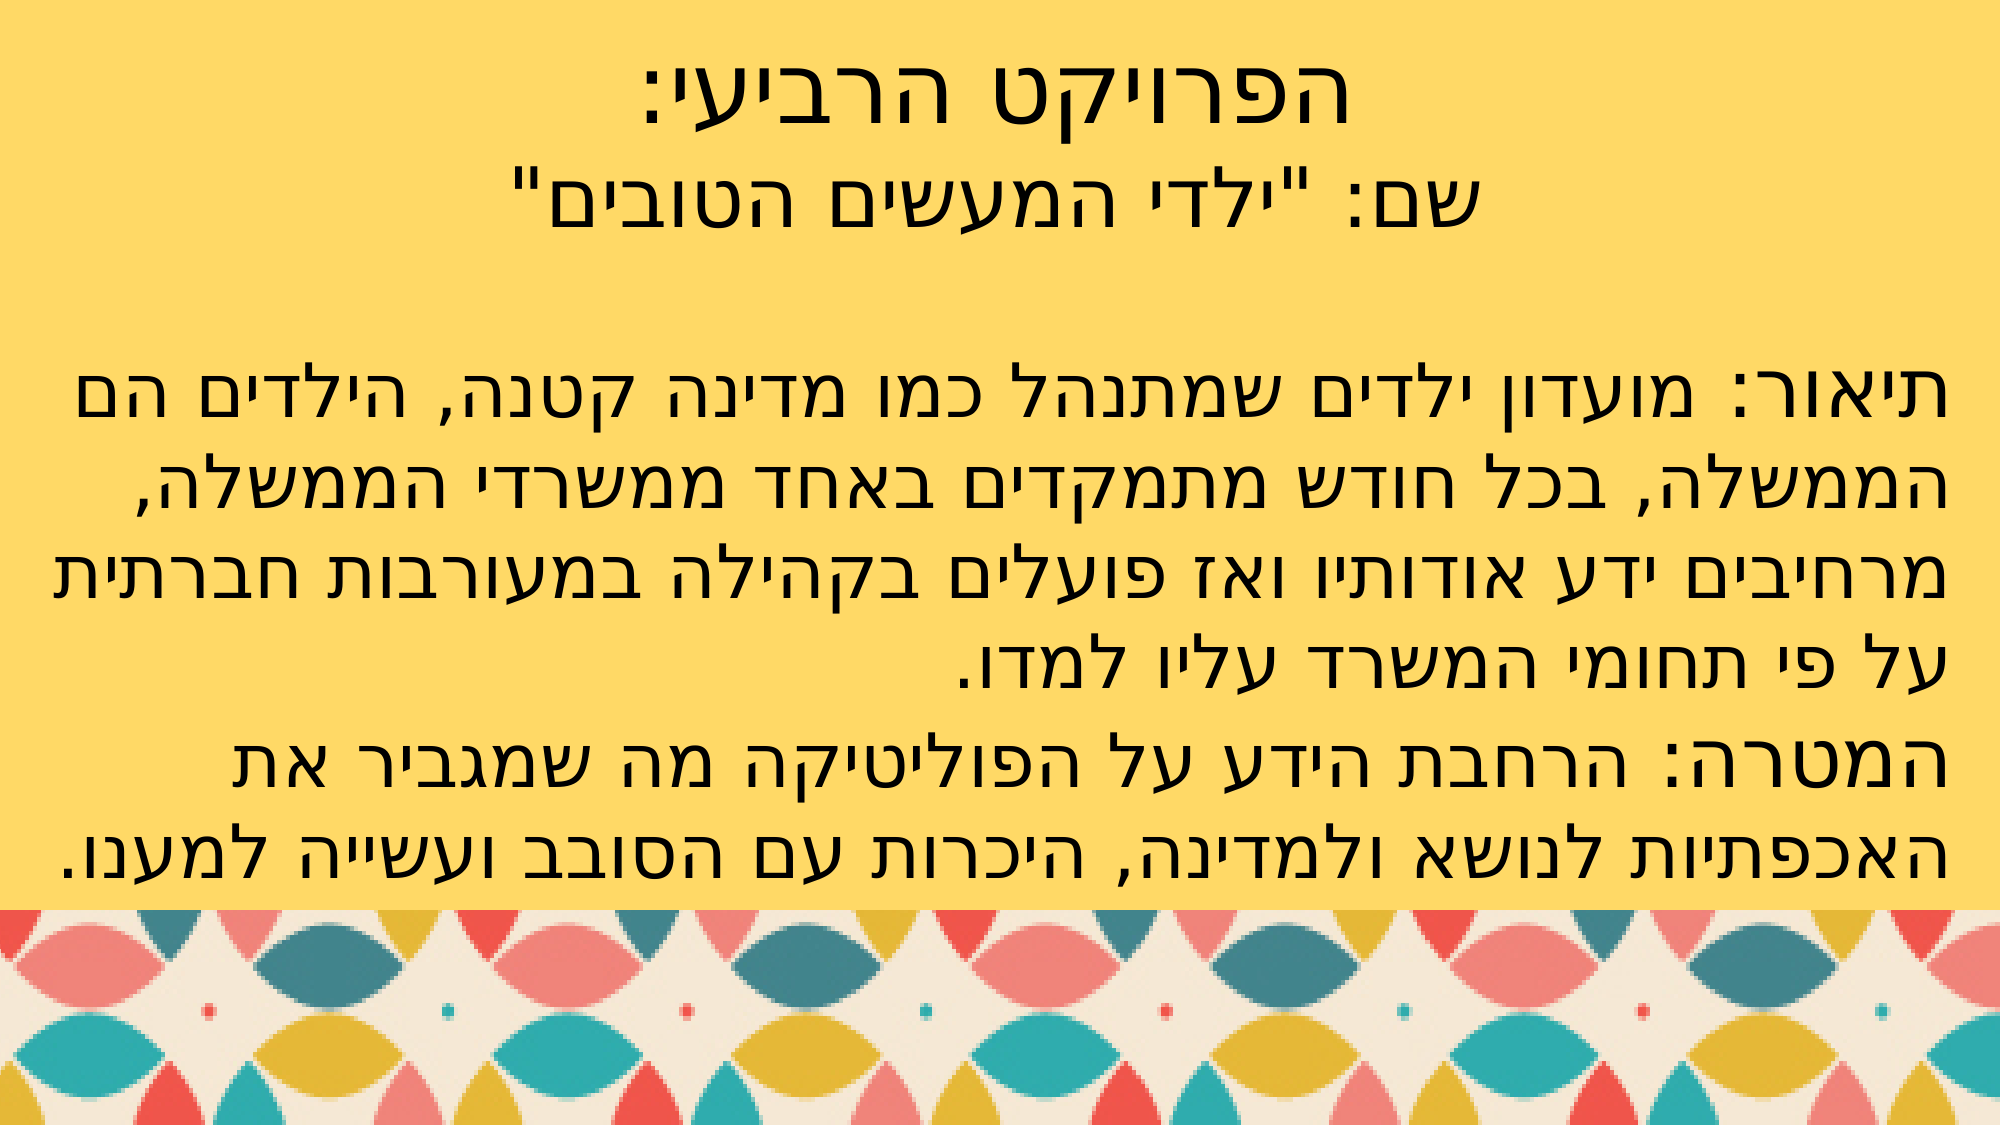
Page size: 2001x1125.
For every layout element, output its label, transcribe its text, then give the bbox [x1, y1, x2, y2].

picture [0, 910, 2000, 1125]
text_box הפרויקט הרביעי: שם: "ילדי המעשים הטובים" תיאור: מועדון ילדים שמתנהל כמו מדינה קטנה, הילדים הם הממשלה, בכל חודש מתמקדים באחד ממשרדי הממשלה, מרחיבים ידע אודותיו ואז פועלים בקהילה במעורבות חברתית על פי תחומי המשרד עליו למדו. המטרה: הרחבת הידע על הפוליטיקה מה שמגביר את האכפתיות לנושא ולמדינה, היכרות עם הסובב ועשייה למענו. [24, 16, 1969, 910]
